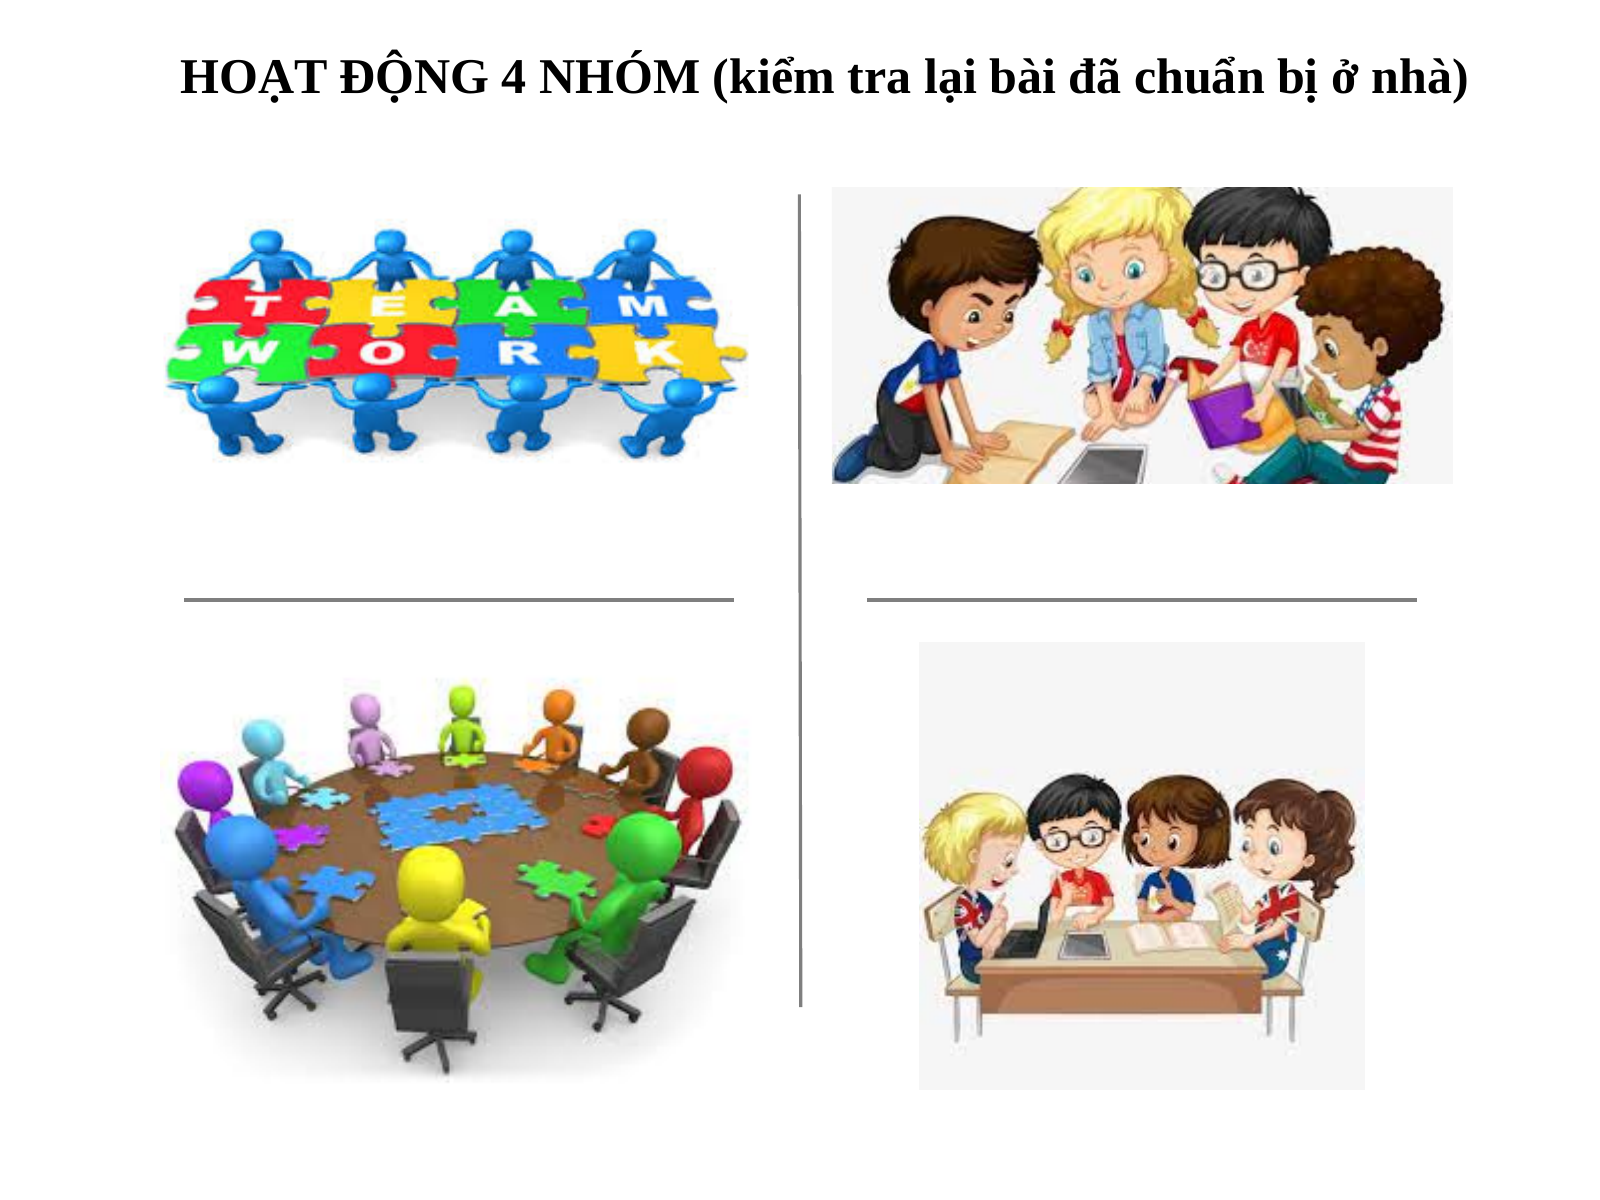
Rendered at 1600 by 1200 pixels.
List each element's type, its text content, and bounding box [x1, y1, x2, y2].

picture [919, 642, 1365, 1090]
picture [831, 186, 1454, 484]
text_box HOẠT ĐỘNG 4 NHÓM (kiểm tra lại bài đã chuẩn bị ở nhà) [165, 36, 1522, 112]
picture [147, 187, 769, 483]
picture [160, 642, 756, 1089]
